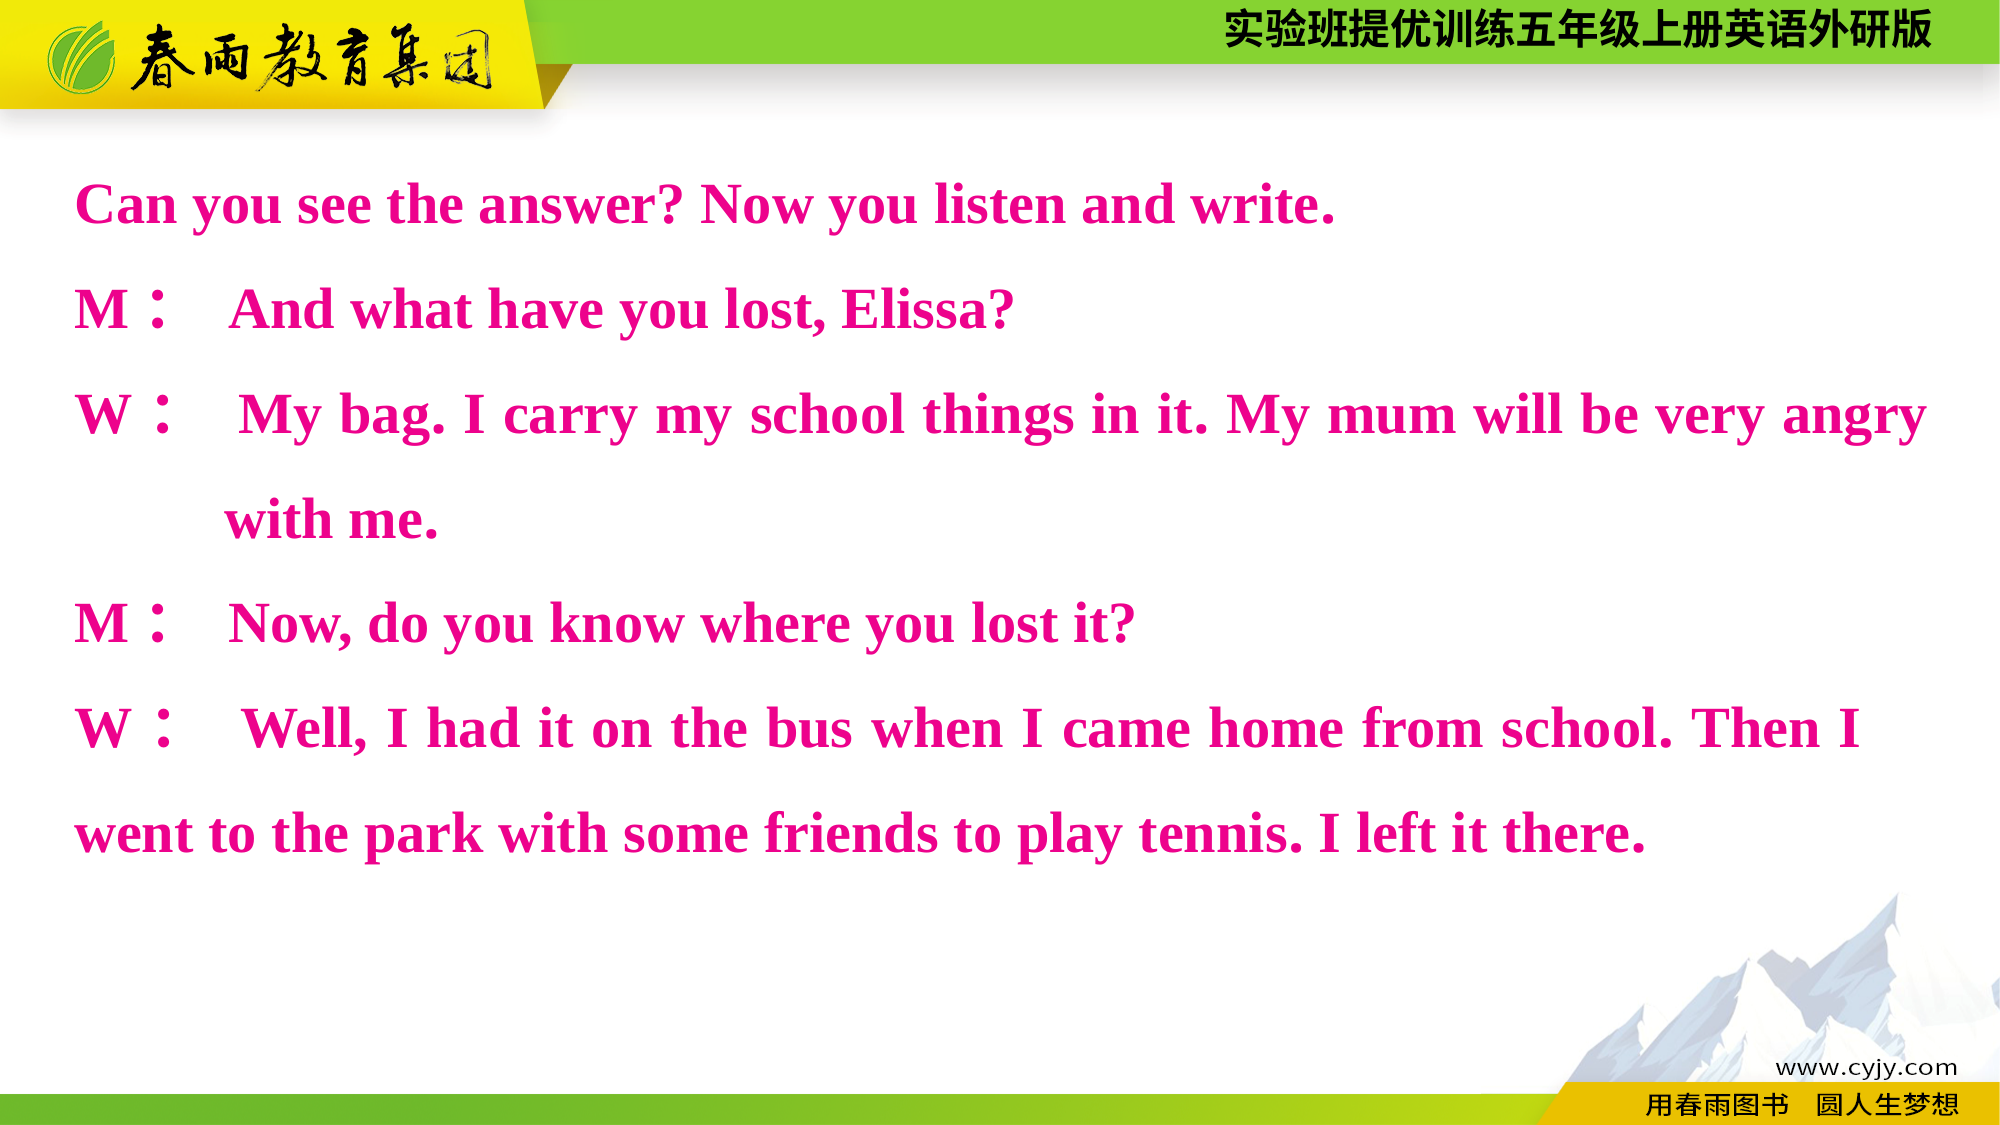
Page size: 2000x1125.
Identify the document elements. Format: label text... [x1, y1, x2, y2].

list Can you see the answer? Now you listen and write. M： And what have you lost, Elissa? W： My bag. I carry my school things in it. My mum will be very angry with me. M： Now, do you know where you lost it? W： Well, I had it on the bus when I came home from school. Then I went to the park with some friends to play tennis. I left it there. [59, 122, 1944, 880]
picture [0, 0, 2000, 1125]
